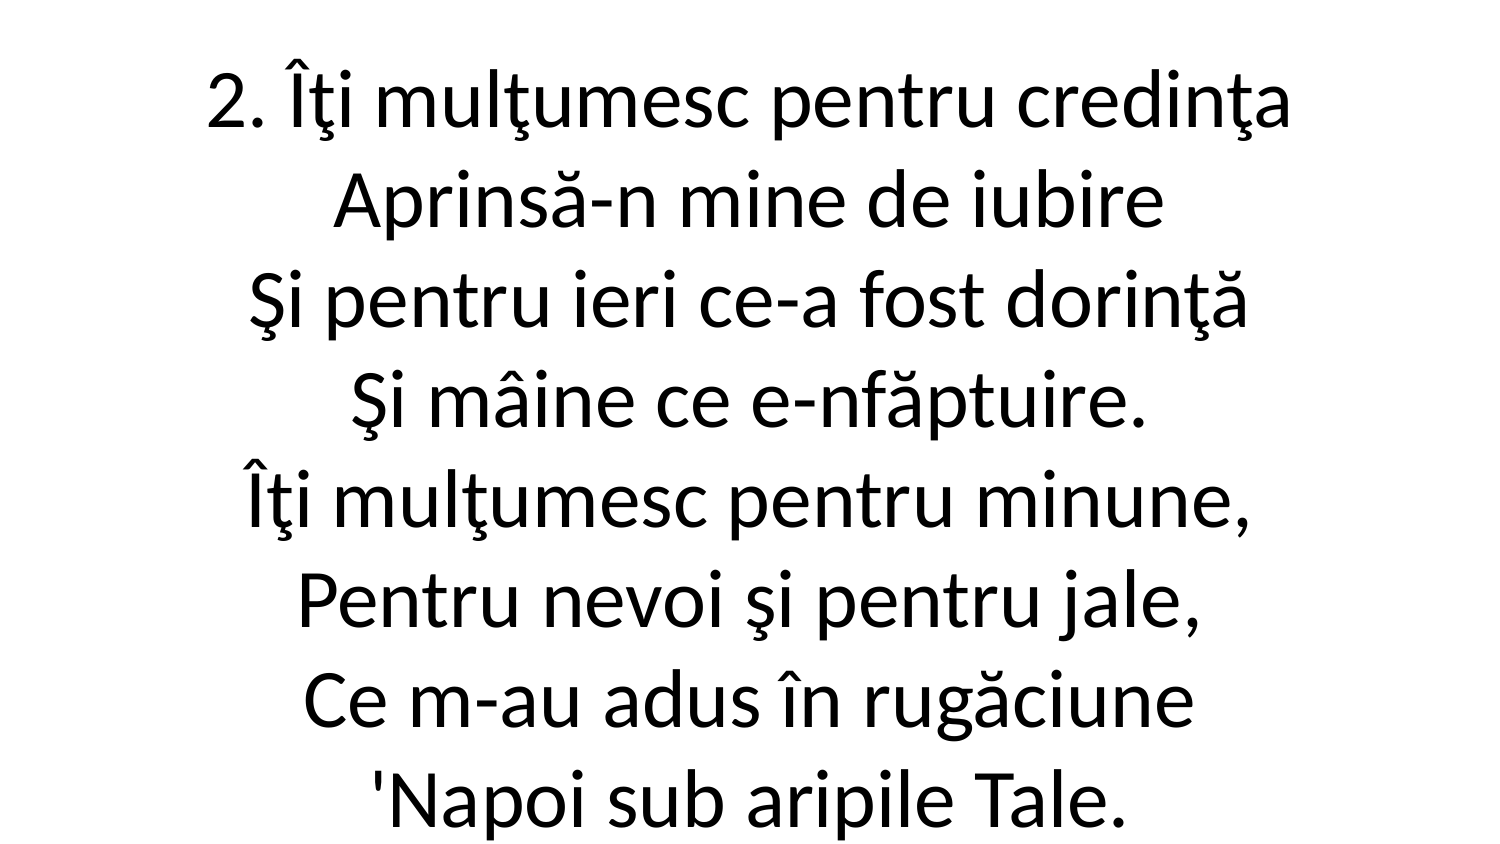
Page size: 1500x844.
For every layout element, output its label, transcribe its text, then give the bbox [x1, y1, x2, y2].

text_box 2. Îţi mulţumesc pentru credinţa Aprinsă-­n mine de iubire Şi pentru ieri ce-a fost dorinţă Şi mâine ce e­-nfăptuire. Îţi mulţumesc pentru minune, Pentru nevoi şi pentru jale, Ce m-au adus în rugăciune 'Napoi sub aripile Tale. [190, 0, 1310, 844]
